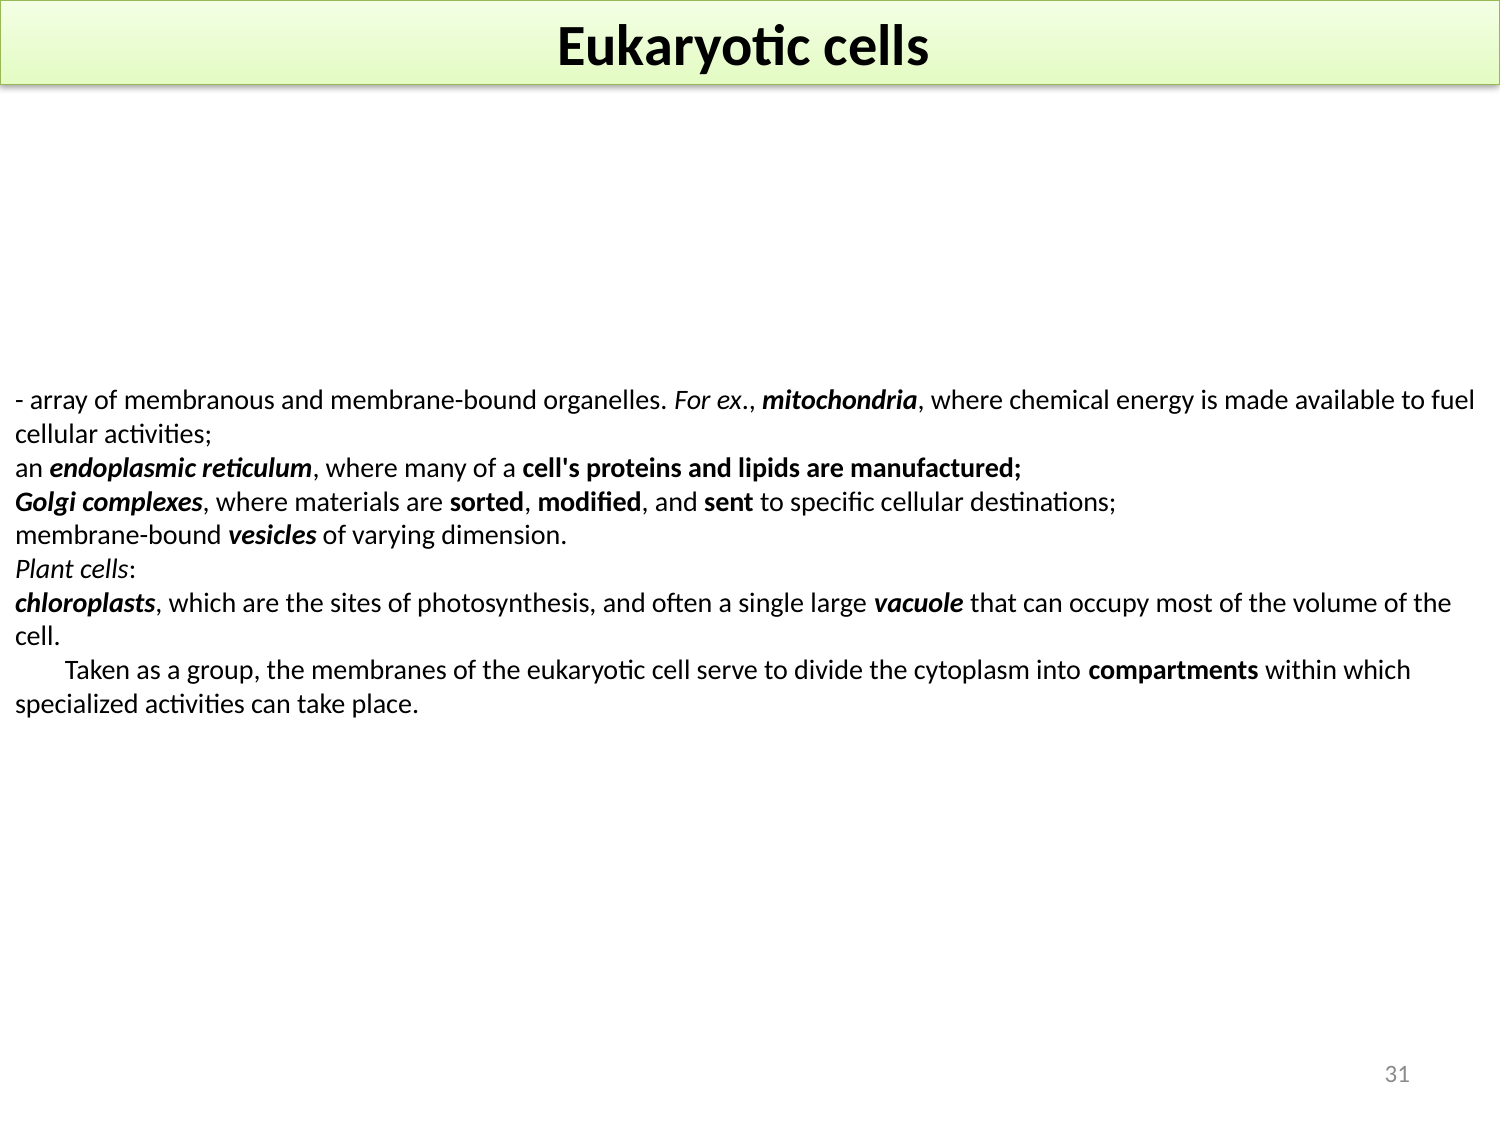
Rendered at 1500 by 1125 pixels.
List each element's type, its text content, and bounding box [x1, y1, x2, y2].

text_box Eukaryotic cells [0, 0, 1500, 85]
title - array of membranous and membrane-bound organelles. For ex., mitochondria, where chemical energy is made available to fuel cellular activities; an endoplasmic reticulum, where many of a cell's proteins and lipids are manufactured; Golgi complexes, where materials are sorted, modified, and sent to specific cellular destinations; membrane-bound vesicles of varying dimension. Plant cells: chloroplasts, which are the sites of photosynthesis, and often a single large vacuole that can occupy most of the volume of the cell. Taken as a group, the membranes of the eukaryotic cell serve to divide the cytoplasm into compartments within which specialized activities can take place. [0, 338, 1500, 774]
slide_number 31 [1074, 1042, 1425, 1103]
